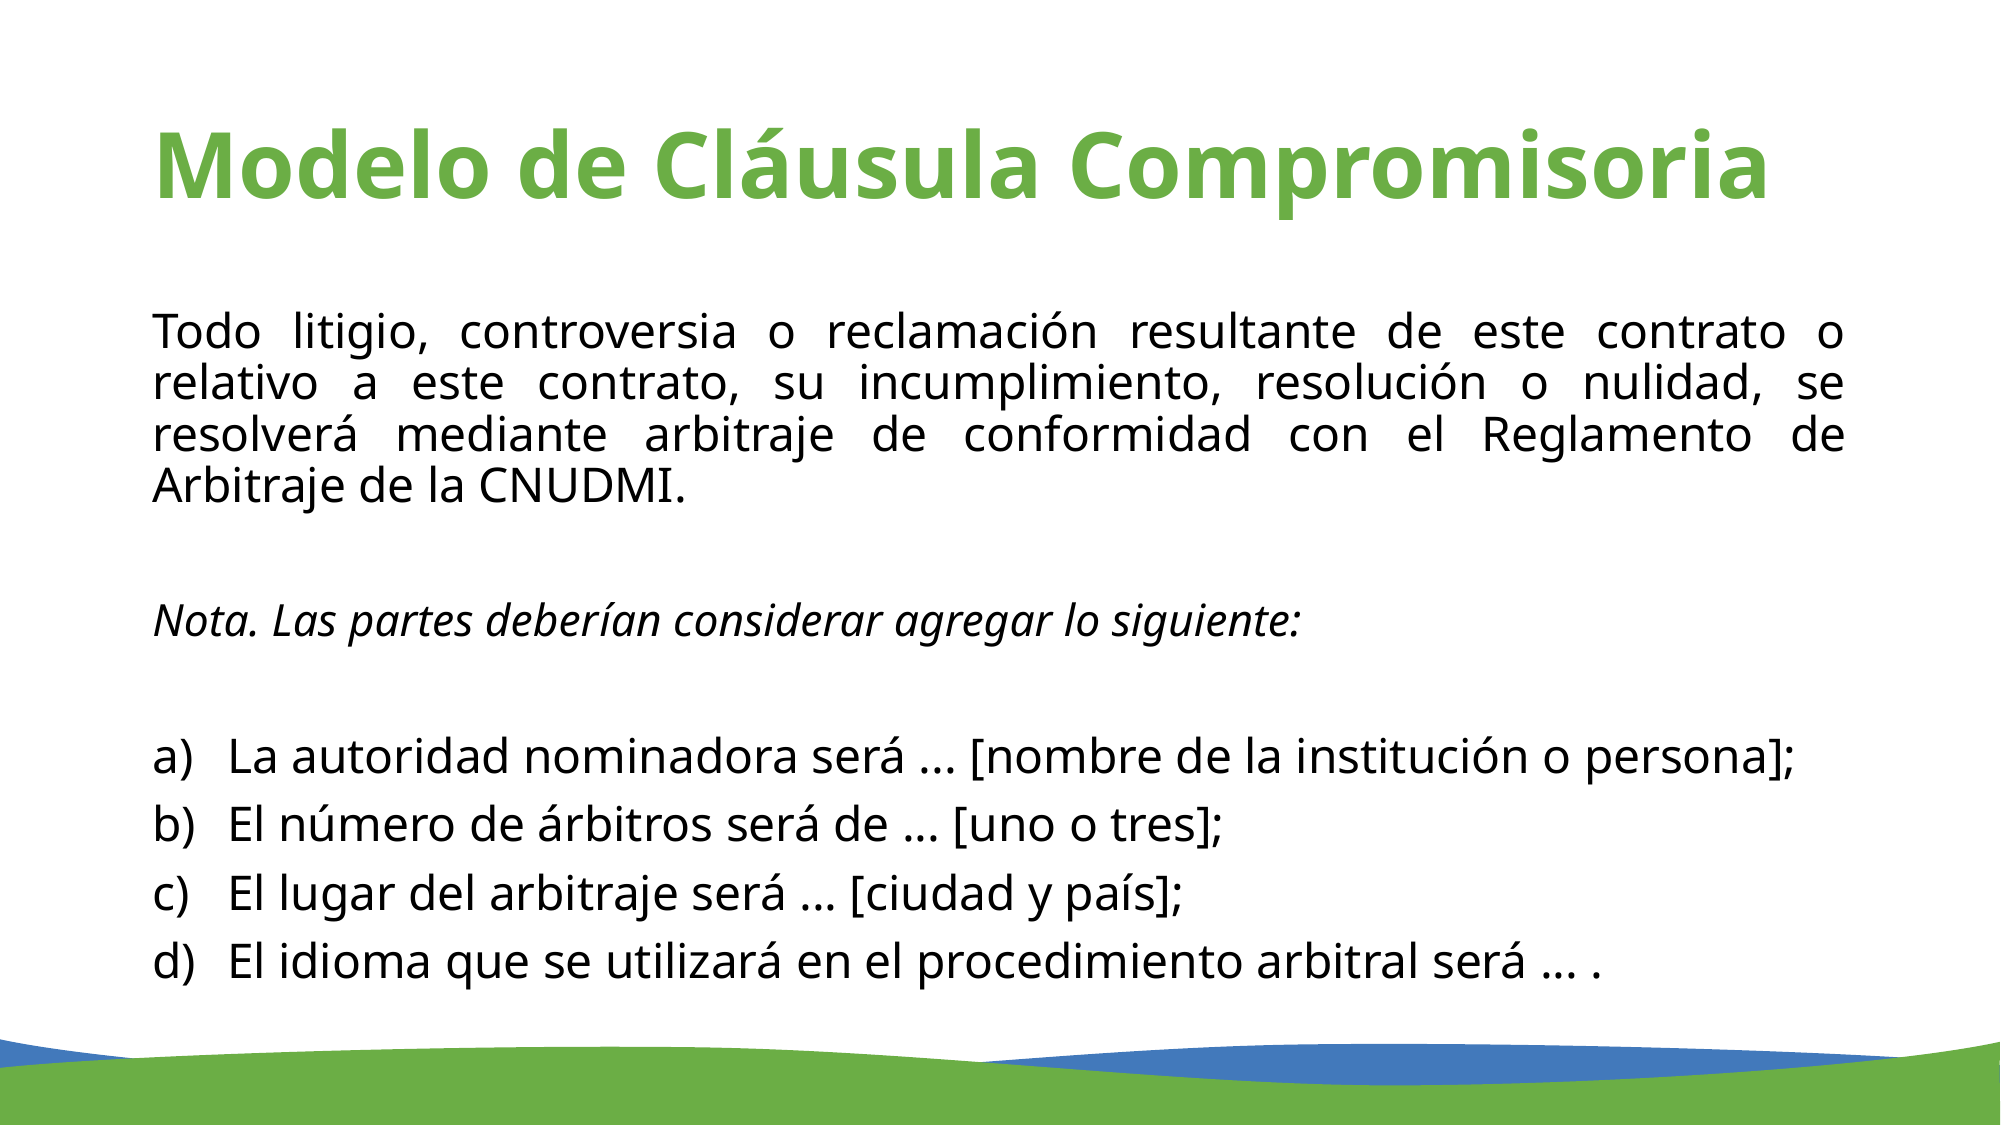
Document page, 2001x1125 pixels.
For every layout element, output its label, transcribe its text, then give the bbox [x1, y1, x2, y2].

title Modelo de Cláusula Compromisoria [137, 59, 1863, 278]
list Todo litigio, controversia o reclamación resultante de este contrato o relativo a este contrato, su incumplimiento, resolución o nulidad, se resolverá mediante arbitraje de conformidad con el Reglamento de Arbitraje de la CNUDMI. Nota. Las partes deberían considerar agregar lo siguiente: La autoridad nominadora será ... [nombre de la institución o persona]; El número de árbitros será de ... [uno o tres]; El lugar del arbitraje será ... [ciudad y país]; El idioma que se utilizará en el procedimiento arbitral será ... . [137, 299, 1863, 1014]
